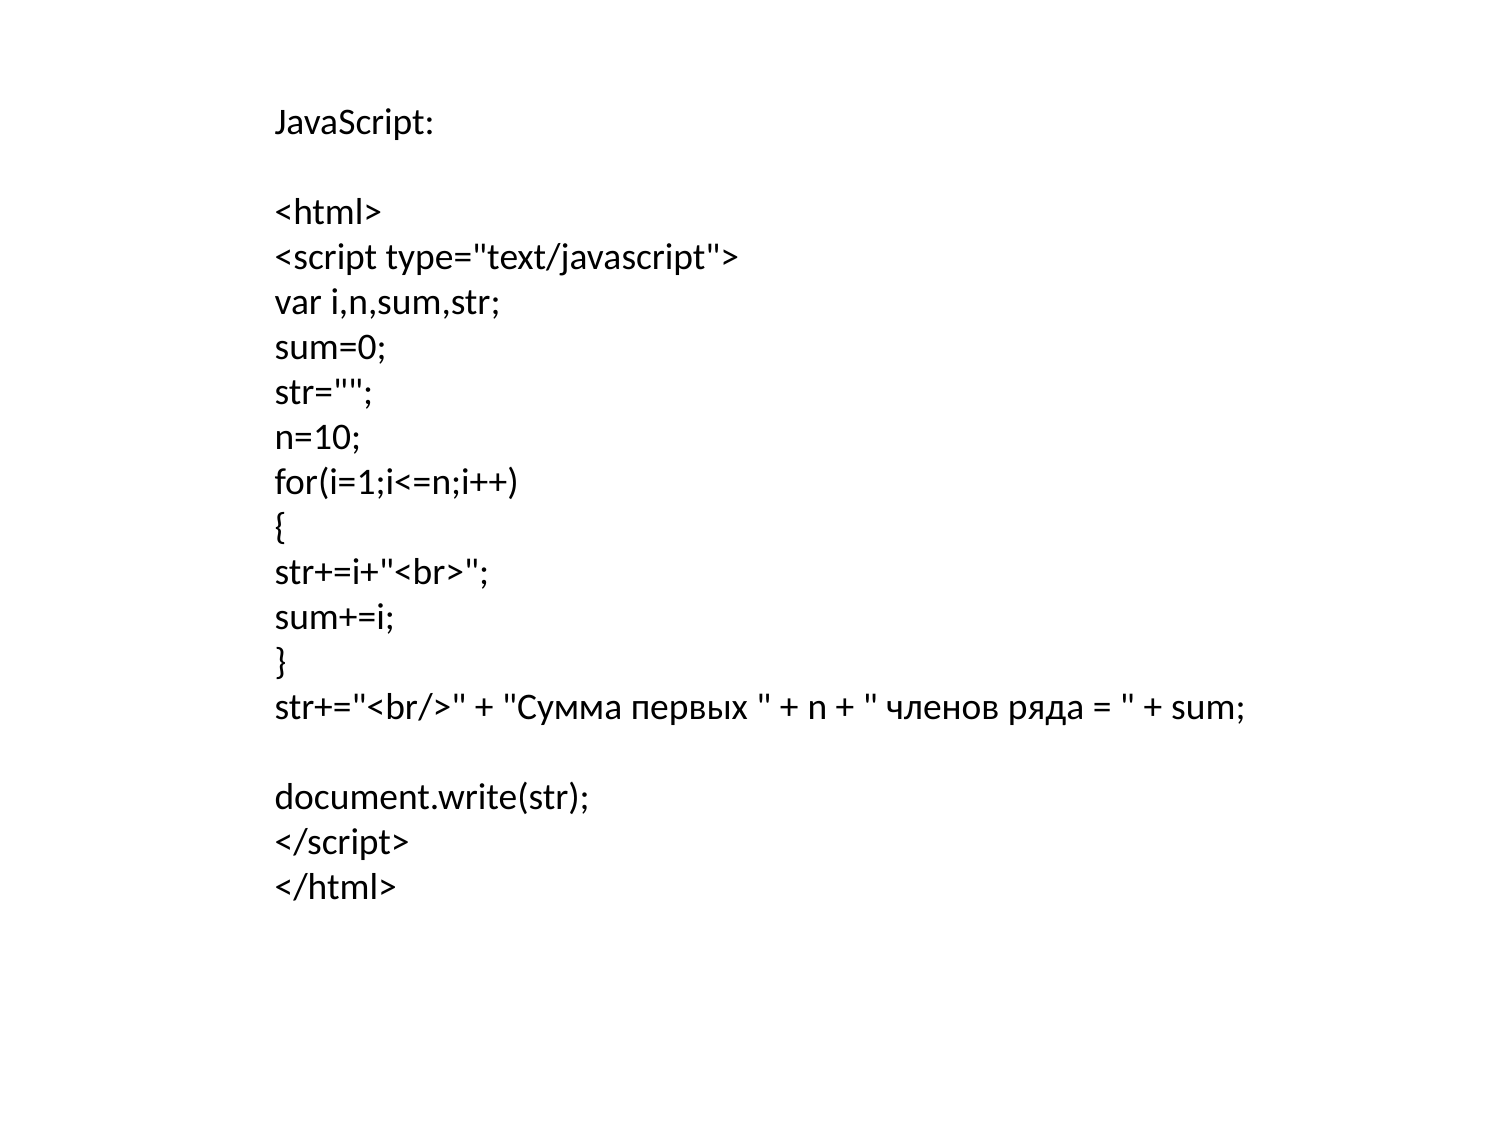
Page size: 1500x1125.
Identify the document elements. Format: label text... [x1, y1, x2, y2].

text_box JavaScript: <html> <script type="text/javascript"> var i,n,sum,str; sum=0; str=""; n=10; for(i=1;i<=n;i++) { str+=i+"<br>"; sum+=i; } str+="<br/>" + "Сумма первых " + n + " членов ряда = " + sum; document.write(str); </script> </html> [259, 89, 1261, 960]
